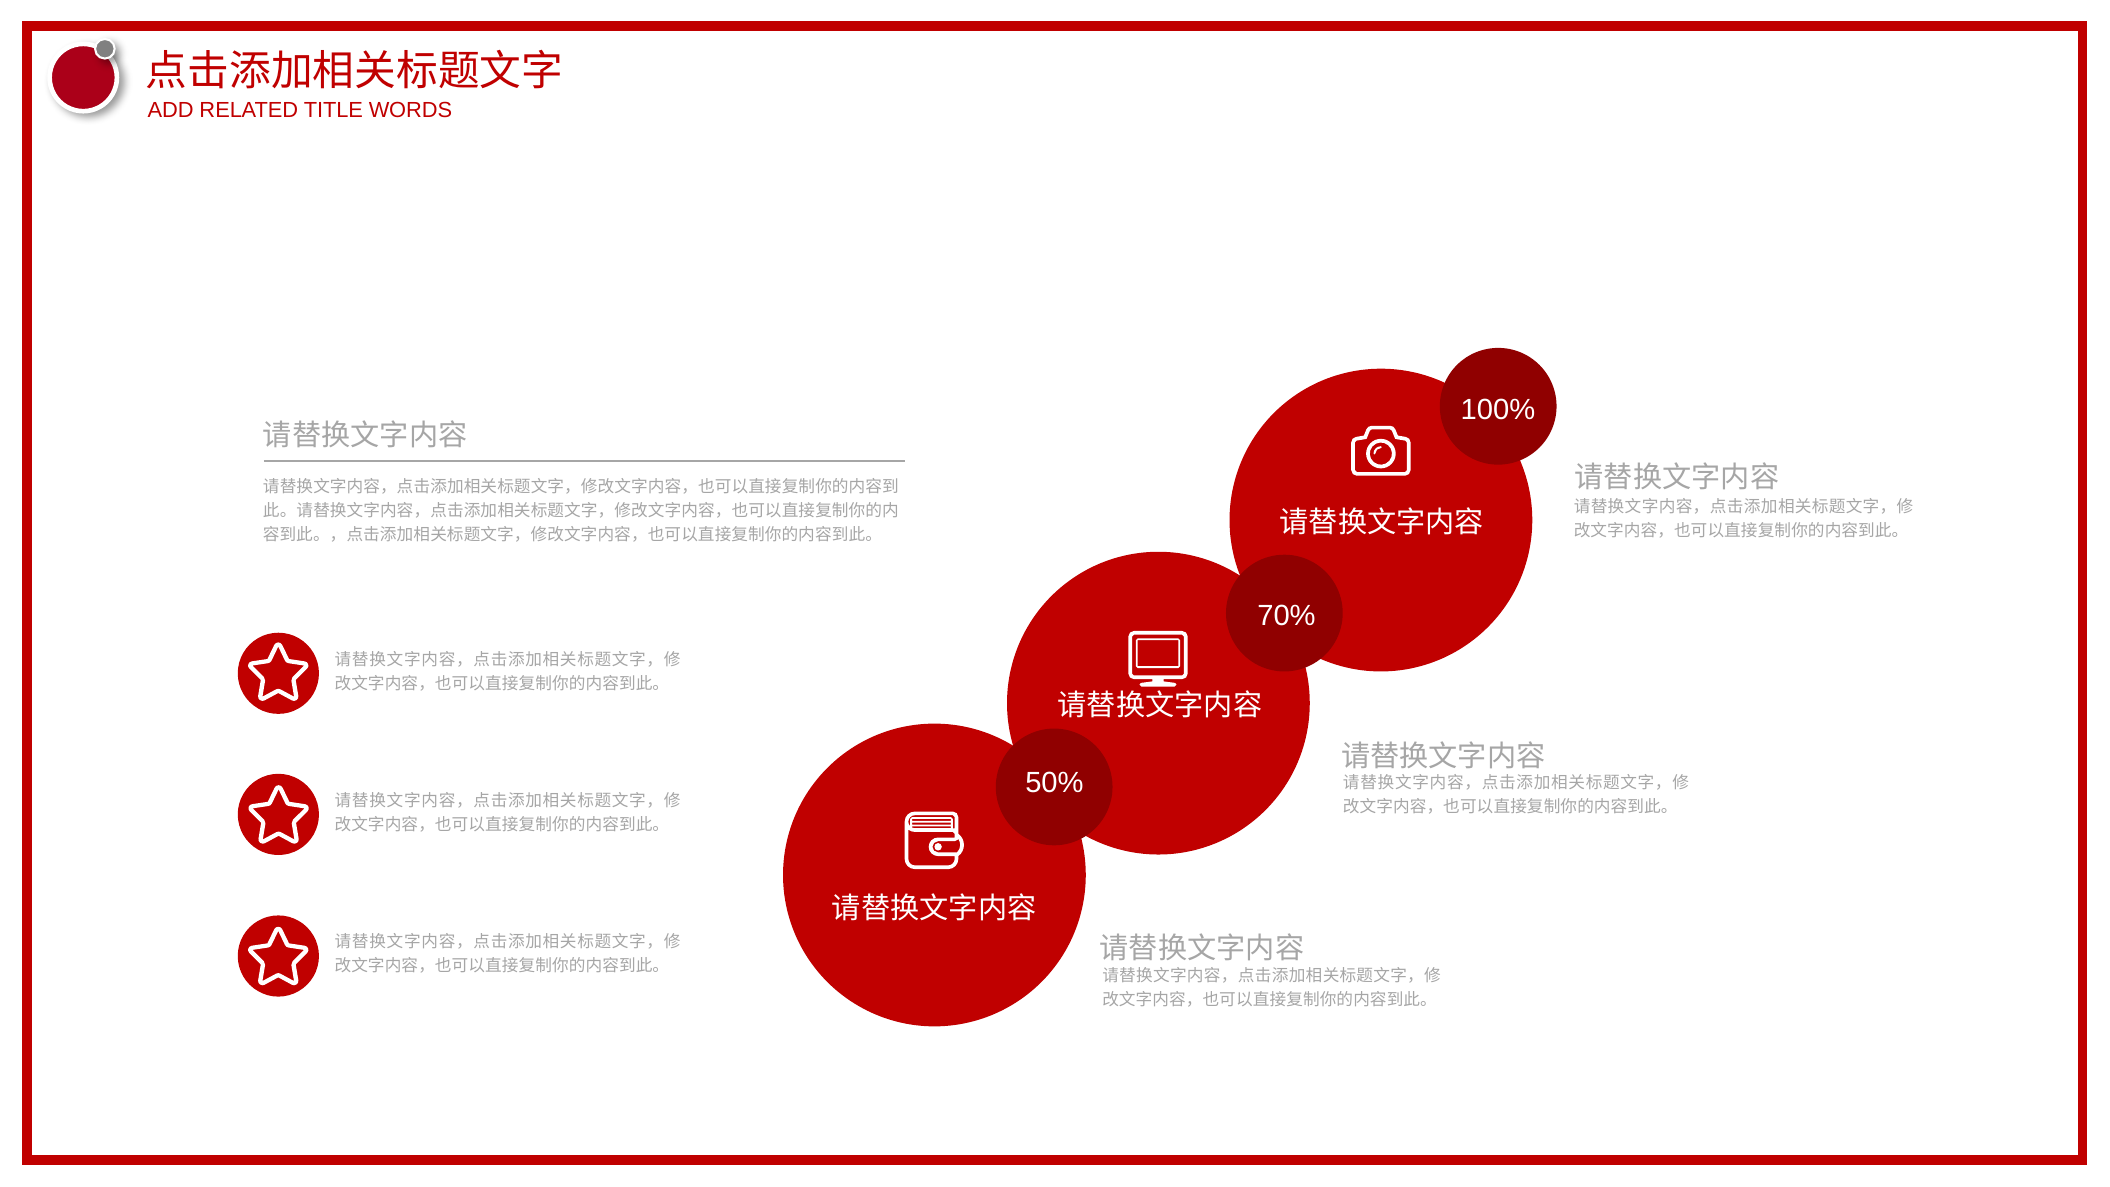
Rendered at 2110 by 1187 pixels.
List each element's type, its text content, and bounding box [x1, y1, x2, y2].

text_box 请替换文字内容，点击添加相关标题文字，修改文字内容，也可以直接复制你的内容到此。 [319, 919, 696, 983]
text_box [1559, 443, 1929, 549]
text_box 请替换文字内容，点击添加相关标题文字，修改文字内容，也可以直接复制你的内容到此。 [319, 637, 696, 700]
text_box 请替换文字内容 [248, 401, 528, 459]
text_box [1325, 722, 1705, 825]
text_box 请替换文字内容，点击添加相关标题文字，修改文字内容，也可以直接复制你的内容到此。 [319, 778, 696, 841]
text_box ADD RELATED TITLE WORDS [147, 96, 453, 123]
text_box [48, 42, 118, 113]
text_box [94, 37, 116, 60]
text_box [237, 915, 319, 997]
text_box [782, 723, 1086, 1027]
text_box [1006, 551, 1310, 855]
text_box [1229, 368, 1533, 672]
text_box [237, 773, 319, 856]
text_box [237, 632, 319, 714]
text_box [995, 728, 1113, 846]
text_box 点击添加相关标题文字 [145, 43, 564, 95]
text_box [1083, 915, 1457, 1018]
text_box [1439, 347, 1557, 465]
text_box 请替换文字内容，点击添加相关标题文字，修改文字内容，也可以直接复制你的内容到此。请替换文字内容，点击添加相关标题文字，修改文字内容，也可以直接复制你的内容到此。，点击添加相关标题文字，修改文字内容，也可以直接复制你的内容到此。 [248, 464, 915, 551]
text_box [1225, 554, 1343, 672]
